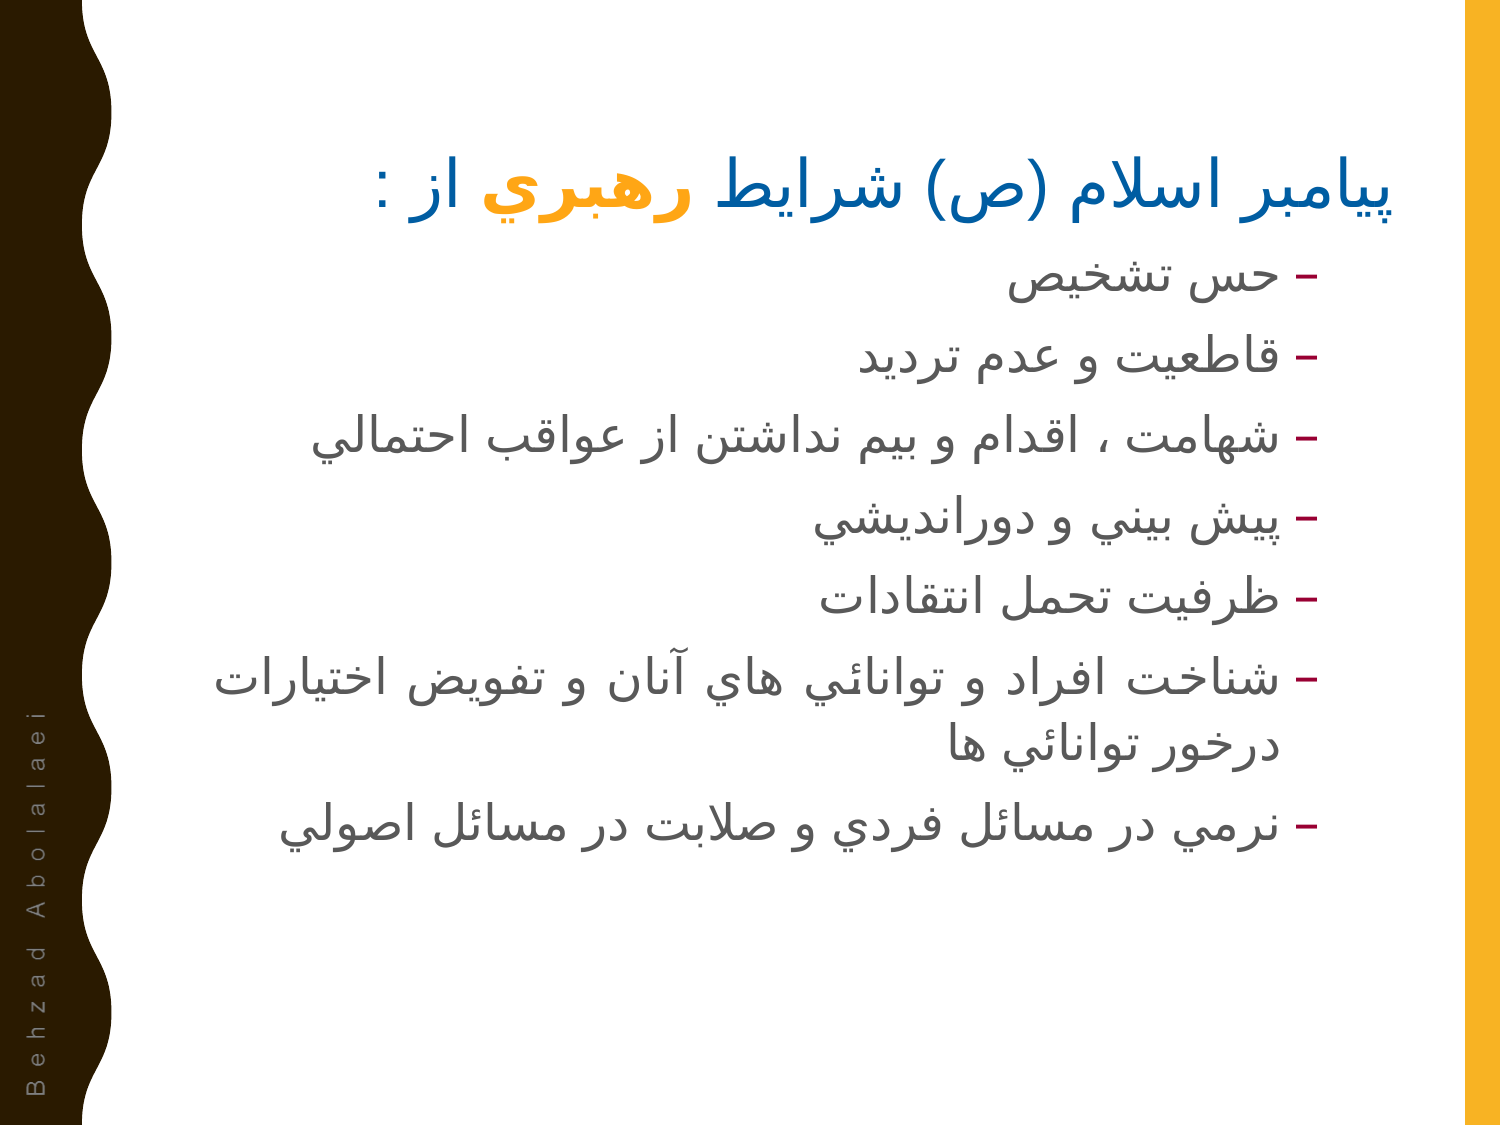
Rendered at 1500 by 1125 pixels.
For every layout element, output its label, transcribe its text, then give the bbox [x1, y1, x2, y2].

list پيامبر اسلام (ص) شرايط رهبري از : حس تشخيص قاطعيت و عدم ترديد شهامت ، اقدام و بيم نداشتن از عواقب احتمالي پيش بيني و دورانديشي ظرفيت تحمل انتقادات شناخت افراد و توانائي هاي آنان و تفويض اختيارات درخور توانائي ها نرمي در مسائل فردي و صلابت در مسائل اصولي [194, 125, 1410, 1042]
picture [6, 673, 65, 1125]
